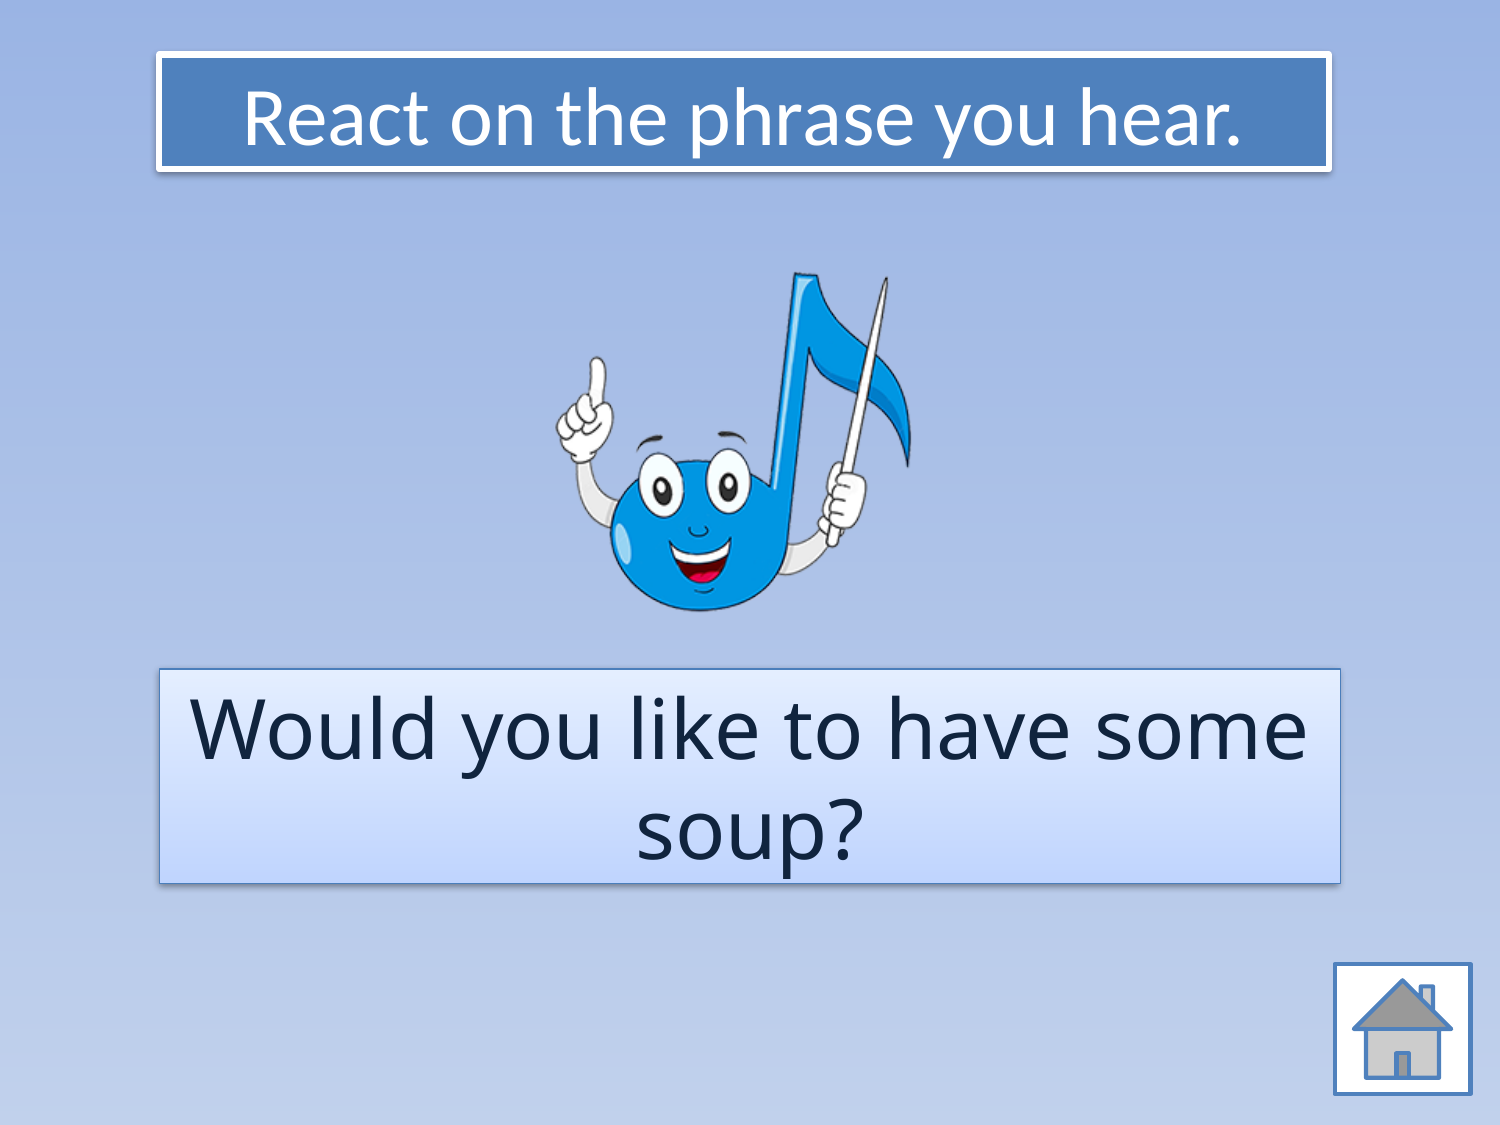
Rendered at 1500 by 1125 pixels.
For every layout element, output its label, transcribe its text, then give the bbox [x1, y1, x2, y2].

text_box Would you like to have some soup? [159, 668, 1341, 884]
picture [548, 266, 919, 621]
text_box React on the phrase you hear. [156, 51, 1332, 172]
text_box [1333, 962, 1473, 1096]
